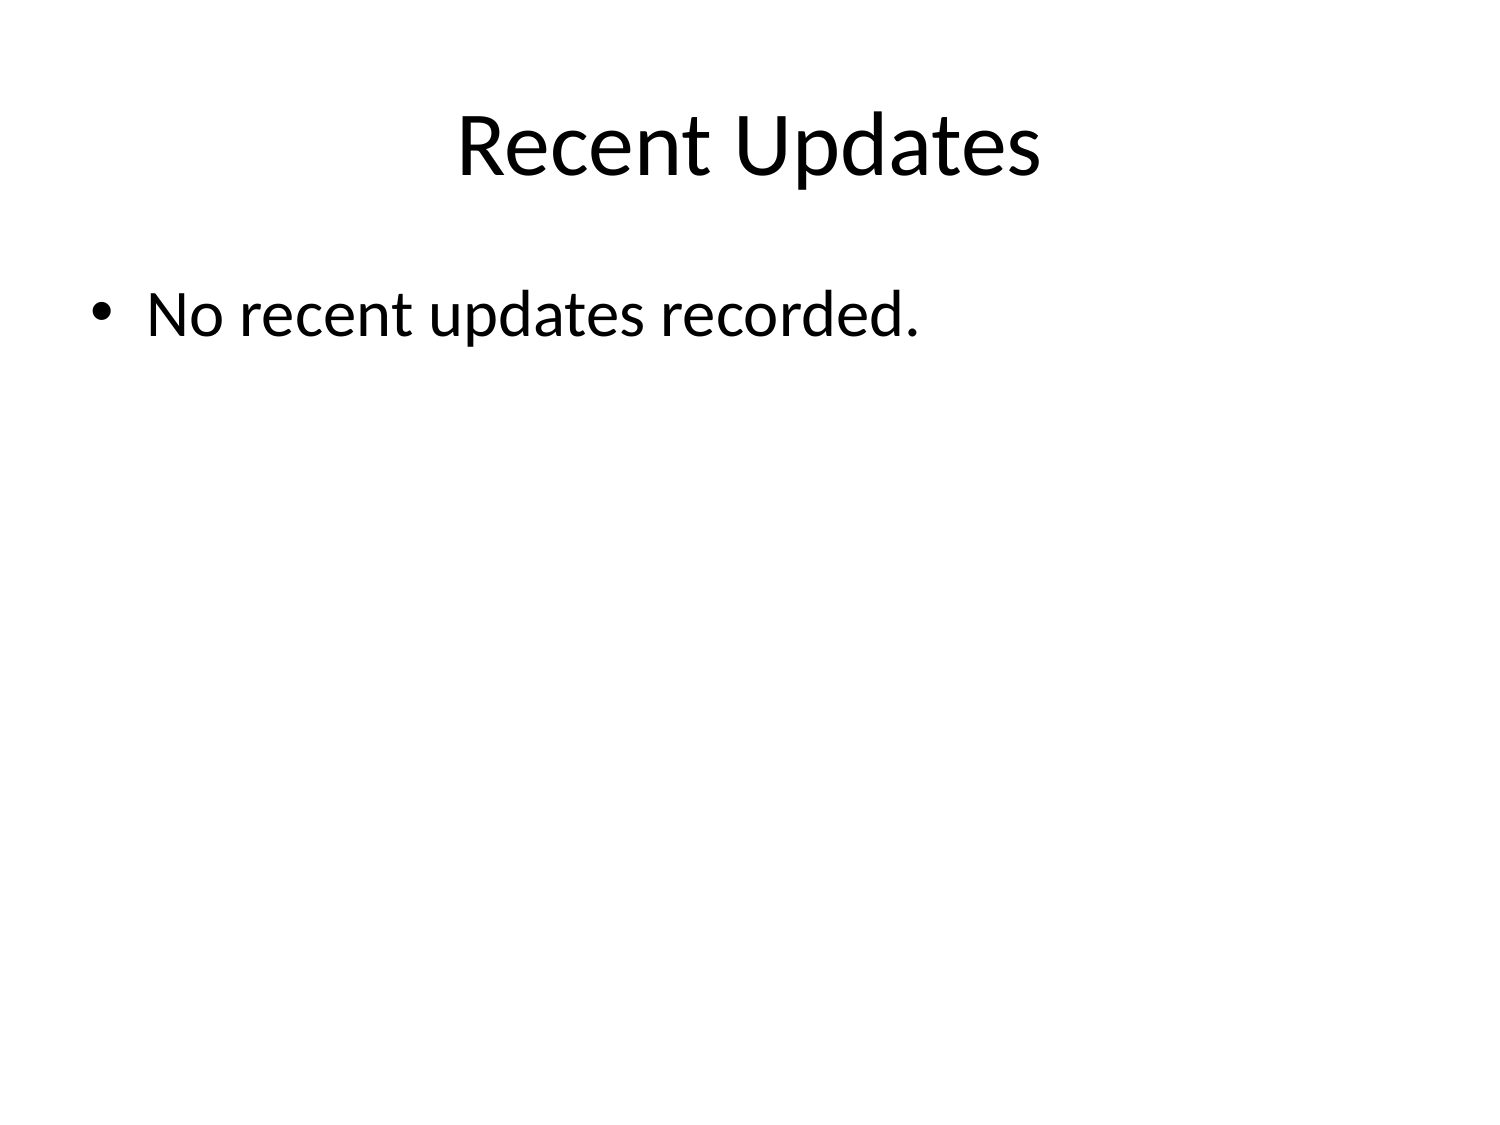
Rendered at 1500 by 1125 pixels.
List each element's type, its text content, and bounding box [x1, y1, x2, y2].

title Recent Updates [75, 45, 1425, 233]
list No recent updates recorded. [75, 262, 1425, 1005]
